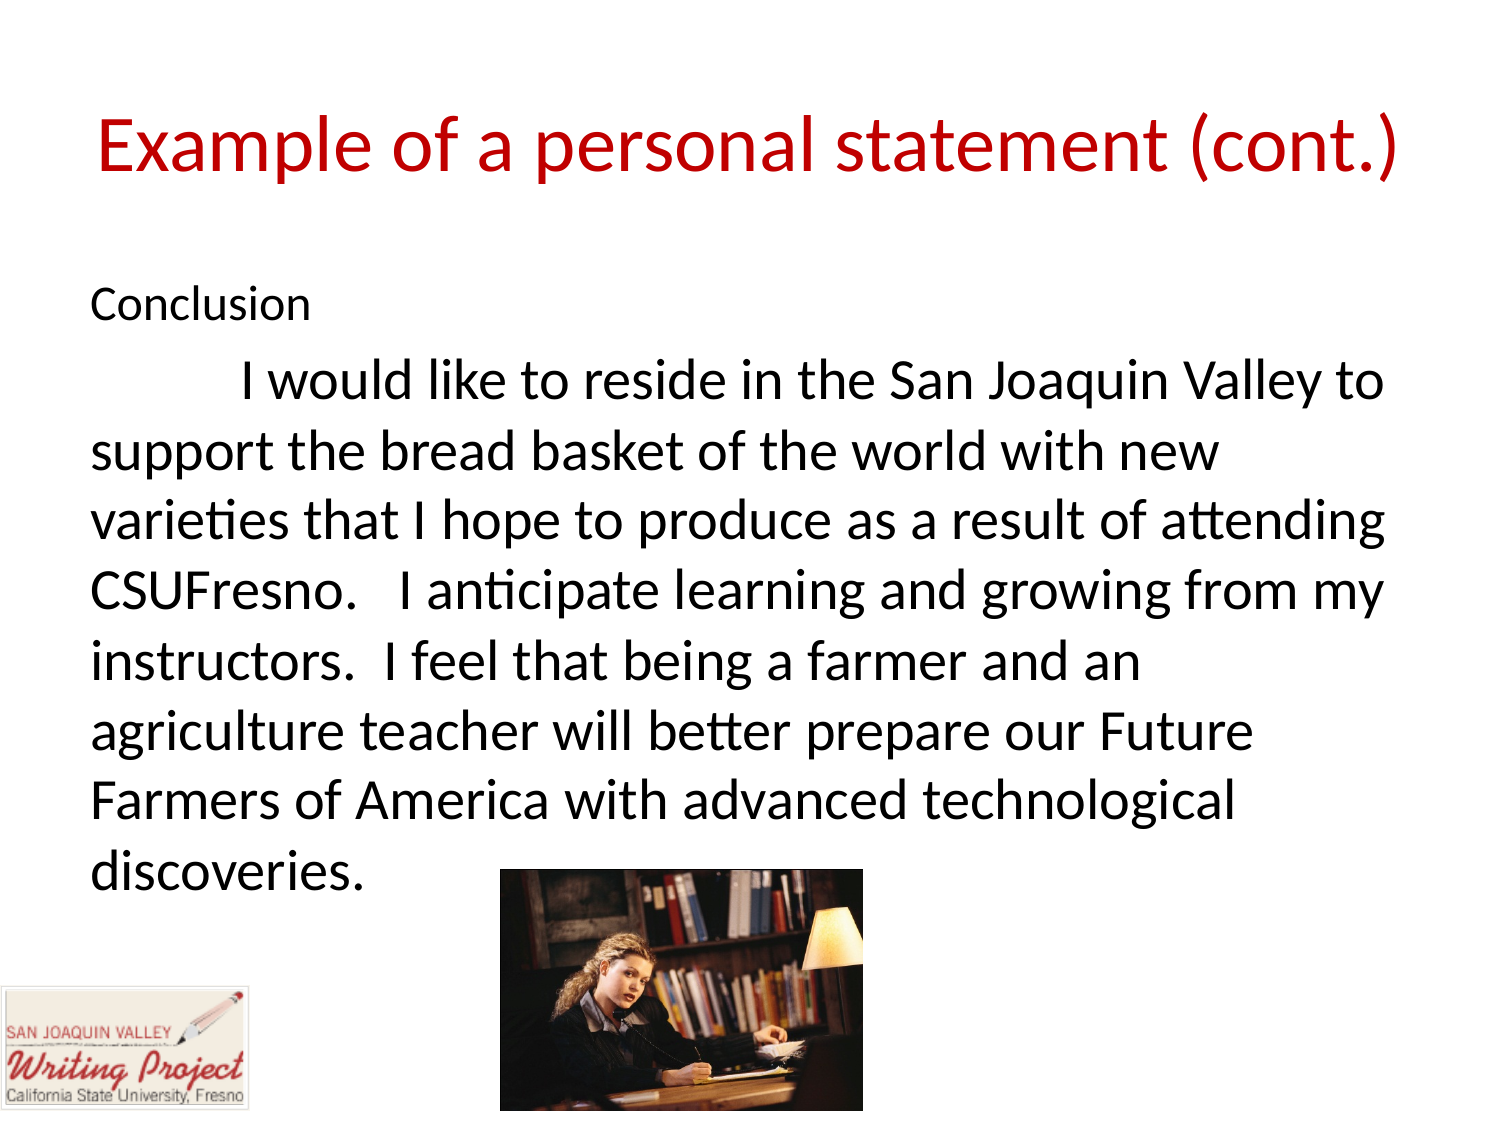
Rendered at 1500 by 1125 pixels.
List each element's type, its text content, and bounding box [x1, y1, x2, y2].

title Example of a personal statement (cont.) [75, 45, 1425, 233]
picture [499, 868, 863, 1111]
list Conclusion I would like to reside in the San Joaquin Valley to support the bread basket of the world with new varieties that I hope to produce as a result of attending CSUFresno. I anticipate learning and growing from my instructors. I feel that being a farmer and an agriculture teacher will better prepare our Future Farmers of America with advanced technological discoveries. [75, 262, 1425, 1125]
picture [0, 985, 251, 1111]
